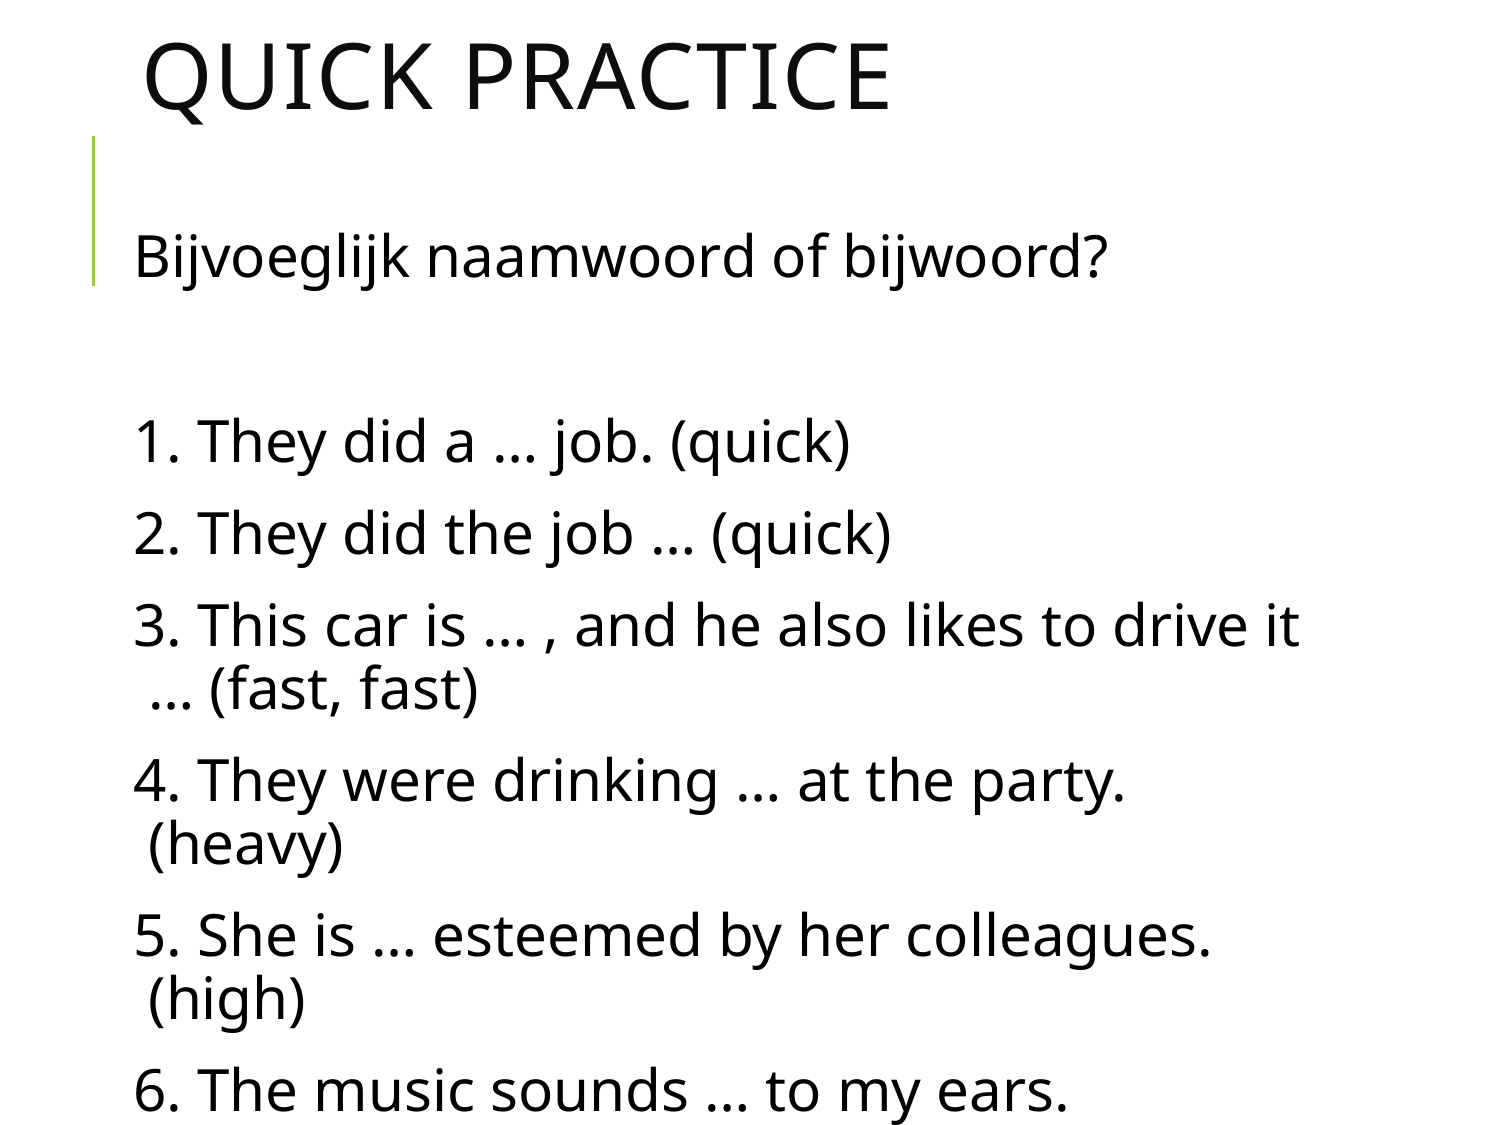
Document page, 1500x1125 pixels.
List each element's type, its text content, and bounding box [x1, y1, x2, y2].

list Bijvoeglijk naamwoord of bijwoord? 1. They did a … job. (quick) 2. They did the job … (quick) 3. This car is … , and he also likes to drive it … (fast, fast) 4. They were drinking … at the party. (heavy) 5. She is … esteemed by her colleagues. (high) 6. The music sounds … to my ears. (strange) [126, 219, 1322, 1035]
title Quick practice [126, 0, 1322, 207]
